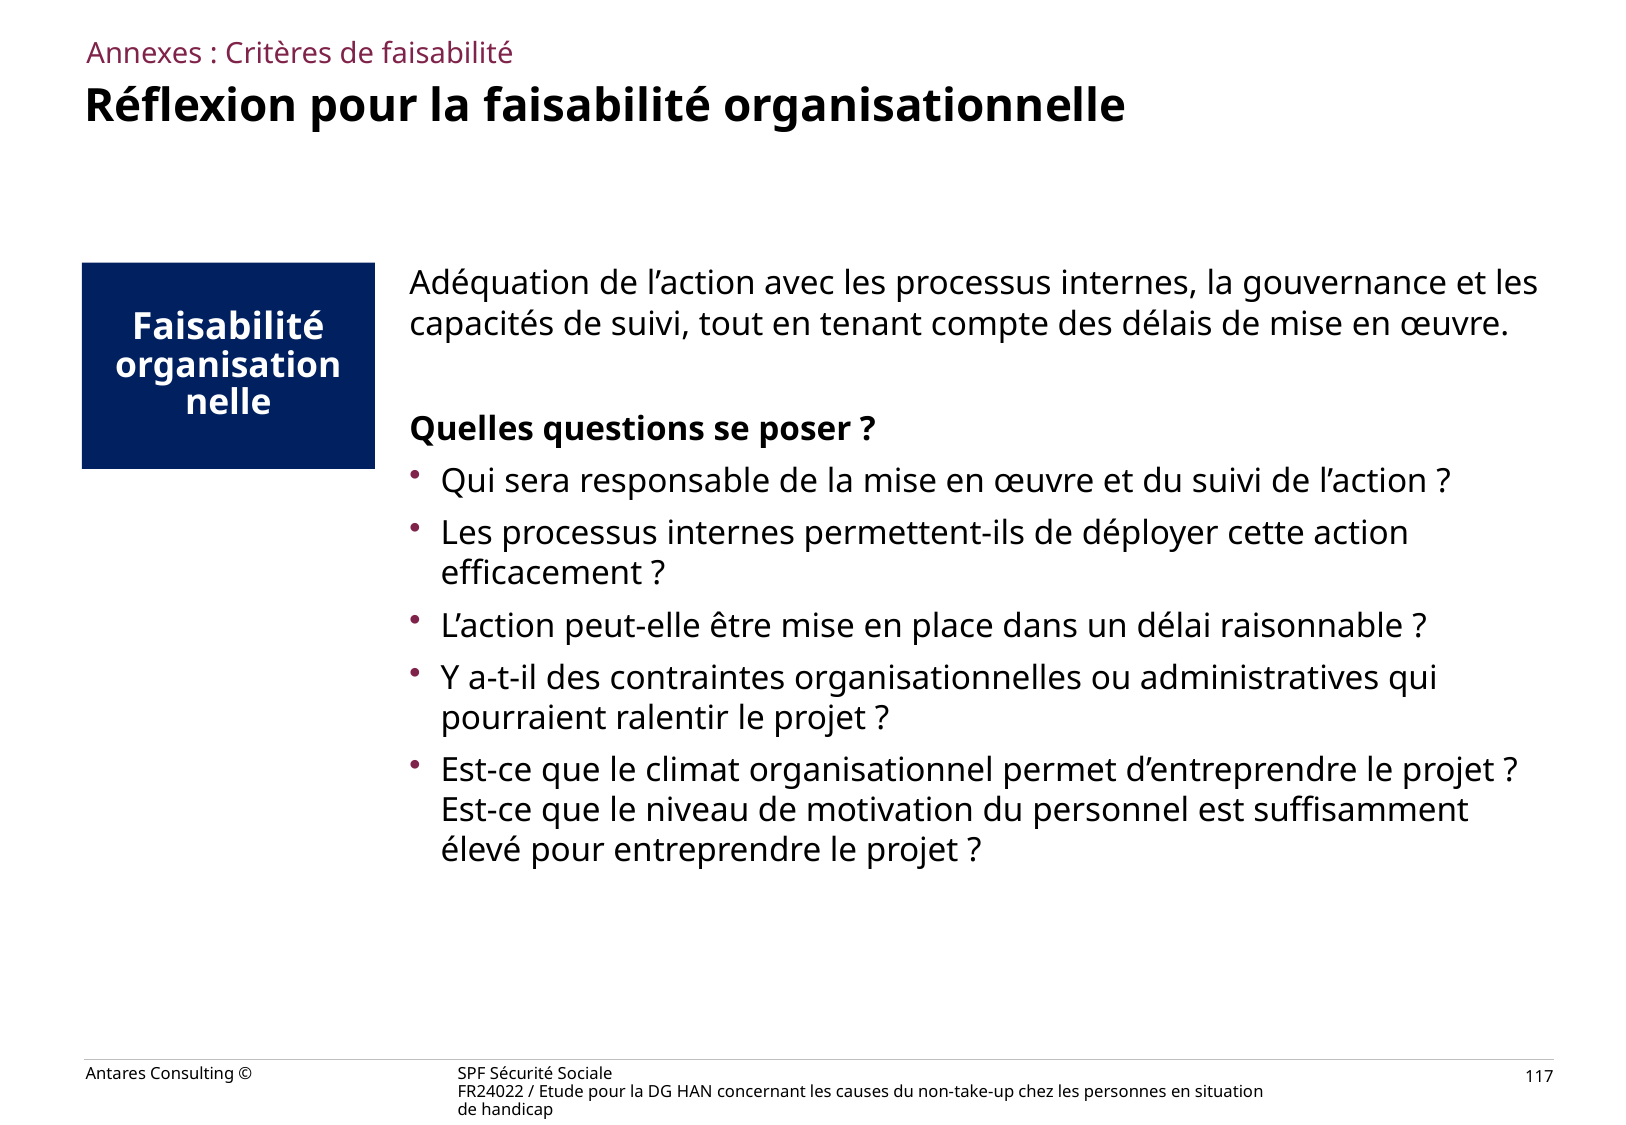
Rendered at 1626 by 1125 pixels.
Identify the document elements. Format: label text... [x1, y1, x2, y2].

list Adéquation de l’action avec les processus internes, la gouvernance et les capacités de suivi, tout en tenant compte des délais de mise en œuvre. Quelles questions se poser ? Qui sera responsable de la mise en œuvre et du suivi de l’action ? Les processus internes permettent-ils de déployer cette action efficacement ? L’action peut-elle être mise en place dans un délai raisonnable ? Y a-t-il des contraintes organisationnelles ou administratives qui pourraient ralentir le projet ? Est-ce que le climat organisationnel permet d’entreprendre le projet ? Est-ce que le niveau de motivation du personnel est suffisamment élevé pour entreprendre le projet ? [409, 261, 1551, 835]
text_box Annexes : Critères de faisabilité [86, 38, 1522, 70]
title Réflexion pour la faisabilité organisationnelle [84, 82, 1550, 229]
text_box Faisabilité organisationnelle [81, 262, 375, 469]
